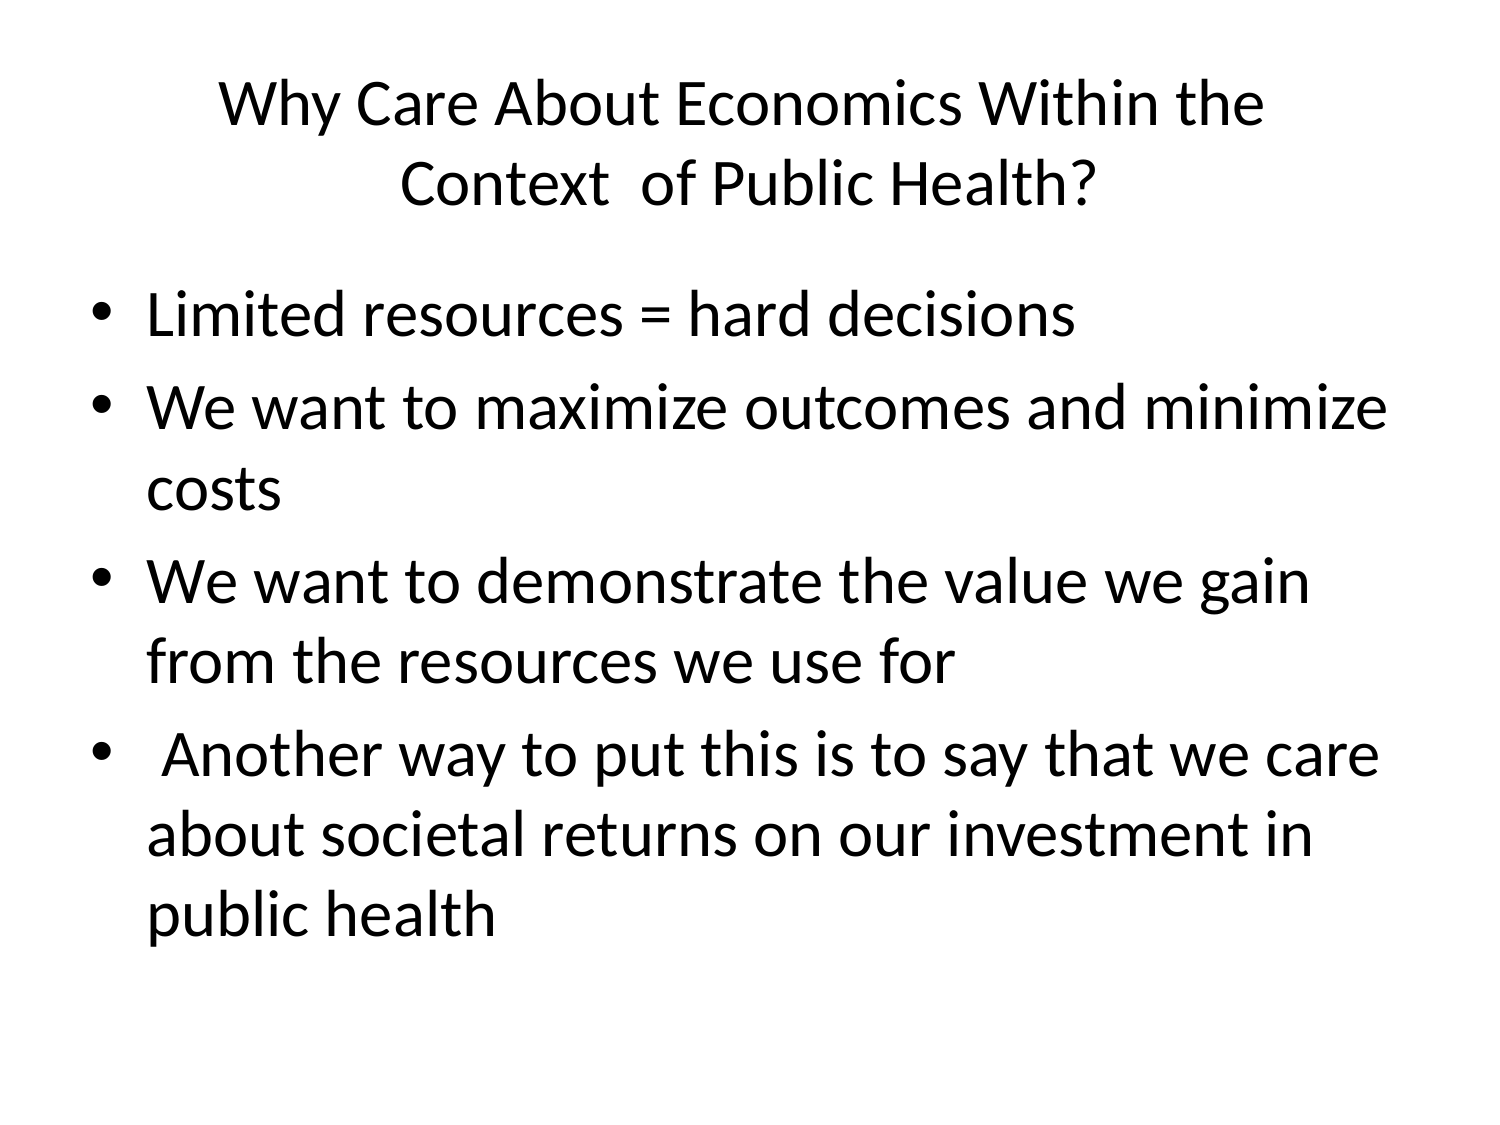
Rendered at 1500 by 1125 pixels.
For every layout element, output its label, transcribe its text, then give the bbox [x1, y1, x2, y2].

title Why Care About Economics Within the Context of Public Health? [75, 45, 1425, 233]
list Limited resources = hard decisions We want to maximize outcomes and minimize costs We want to demonstrate the value we gain from the resources we use for Another way to put this is to say that we care about societal returns on our investment in public health [75, 262, 1425, 1005]
